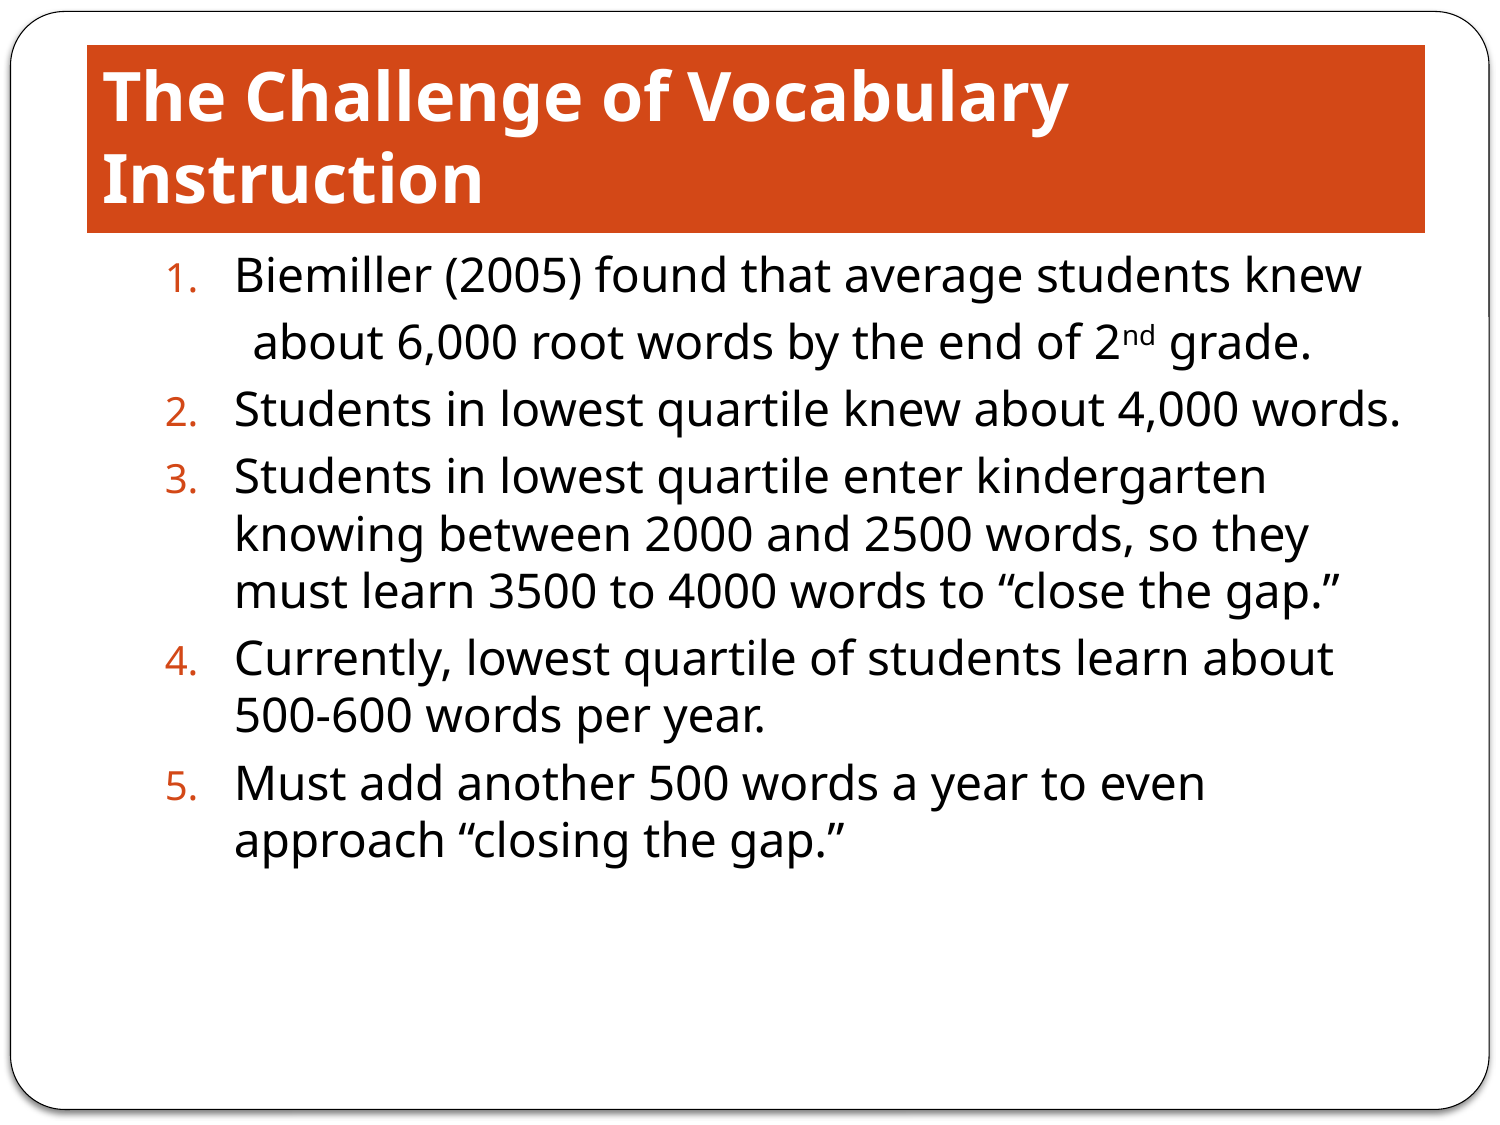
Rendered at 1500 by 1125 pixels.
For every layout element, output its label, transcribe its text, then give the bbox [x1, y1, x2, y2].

list Biemiller (2005) found that average students knew about 6,000 root words by the end of 2nd grade. Students in lowest quartile knew about 4,000 words. Students in lowest quartile enter kindergarten knowing between 2000 and 2500 words, so they must learn 3500 to 4000 words to “close the gap.” Currently, lowest quartile of students learn about 500-600 words per year. Must add another 500 words a year to even approach “closing the gap.” [150, 237, 1425, 988]
title The Challenge of Vocabulary Instruction [87, 45, 1425, 233]
